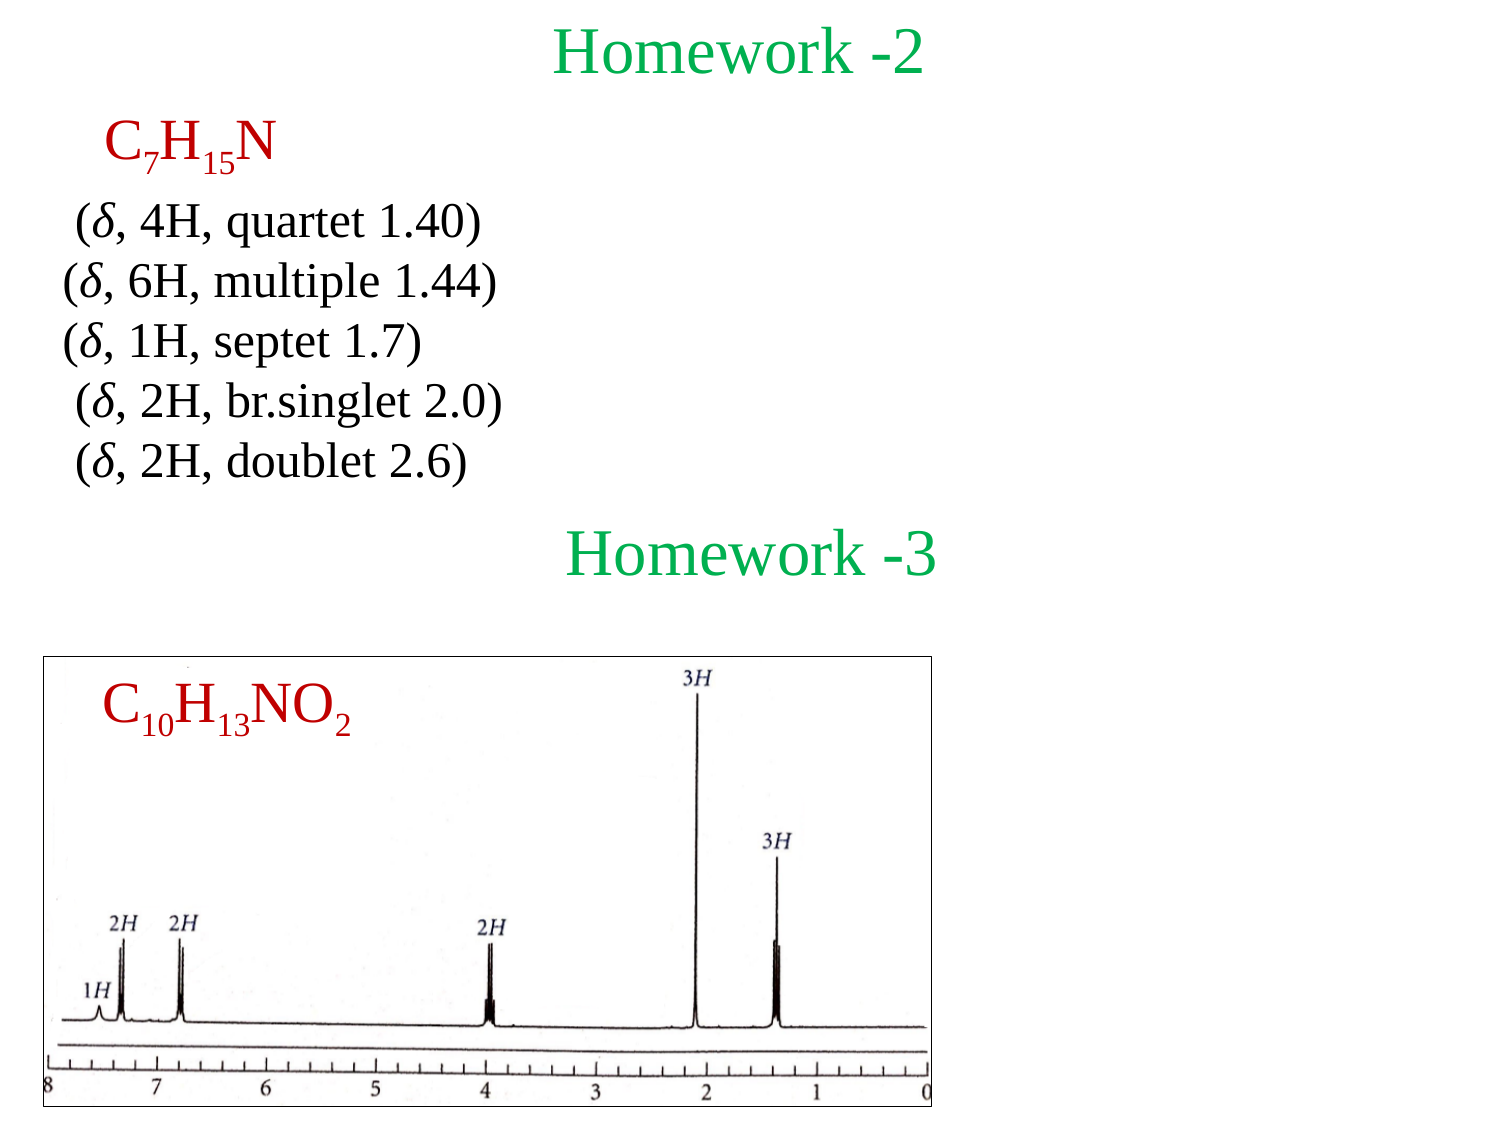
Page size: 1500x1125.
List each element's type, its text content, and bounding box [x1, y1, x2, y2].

text_box Homework -2 [537, 0, 958, 95]
text_box (1.40 δ, 4H, quartet) (1.44 δ, 6H, multiple) (1.7 δ, 1H, septet) (2.0 δ, 2H, br.singlet) (2.6 δ, 2H, doublet) [47, 179, 643, 495]
picture [43, 655, 932, 1107]
text_box Homework -3 [550, 501, 971, 596]
text_box C7H15N [43, 94, 339, 189]
